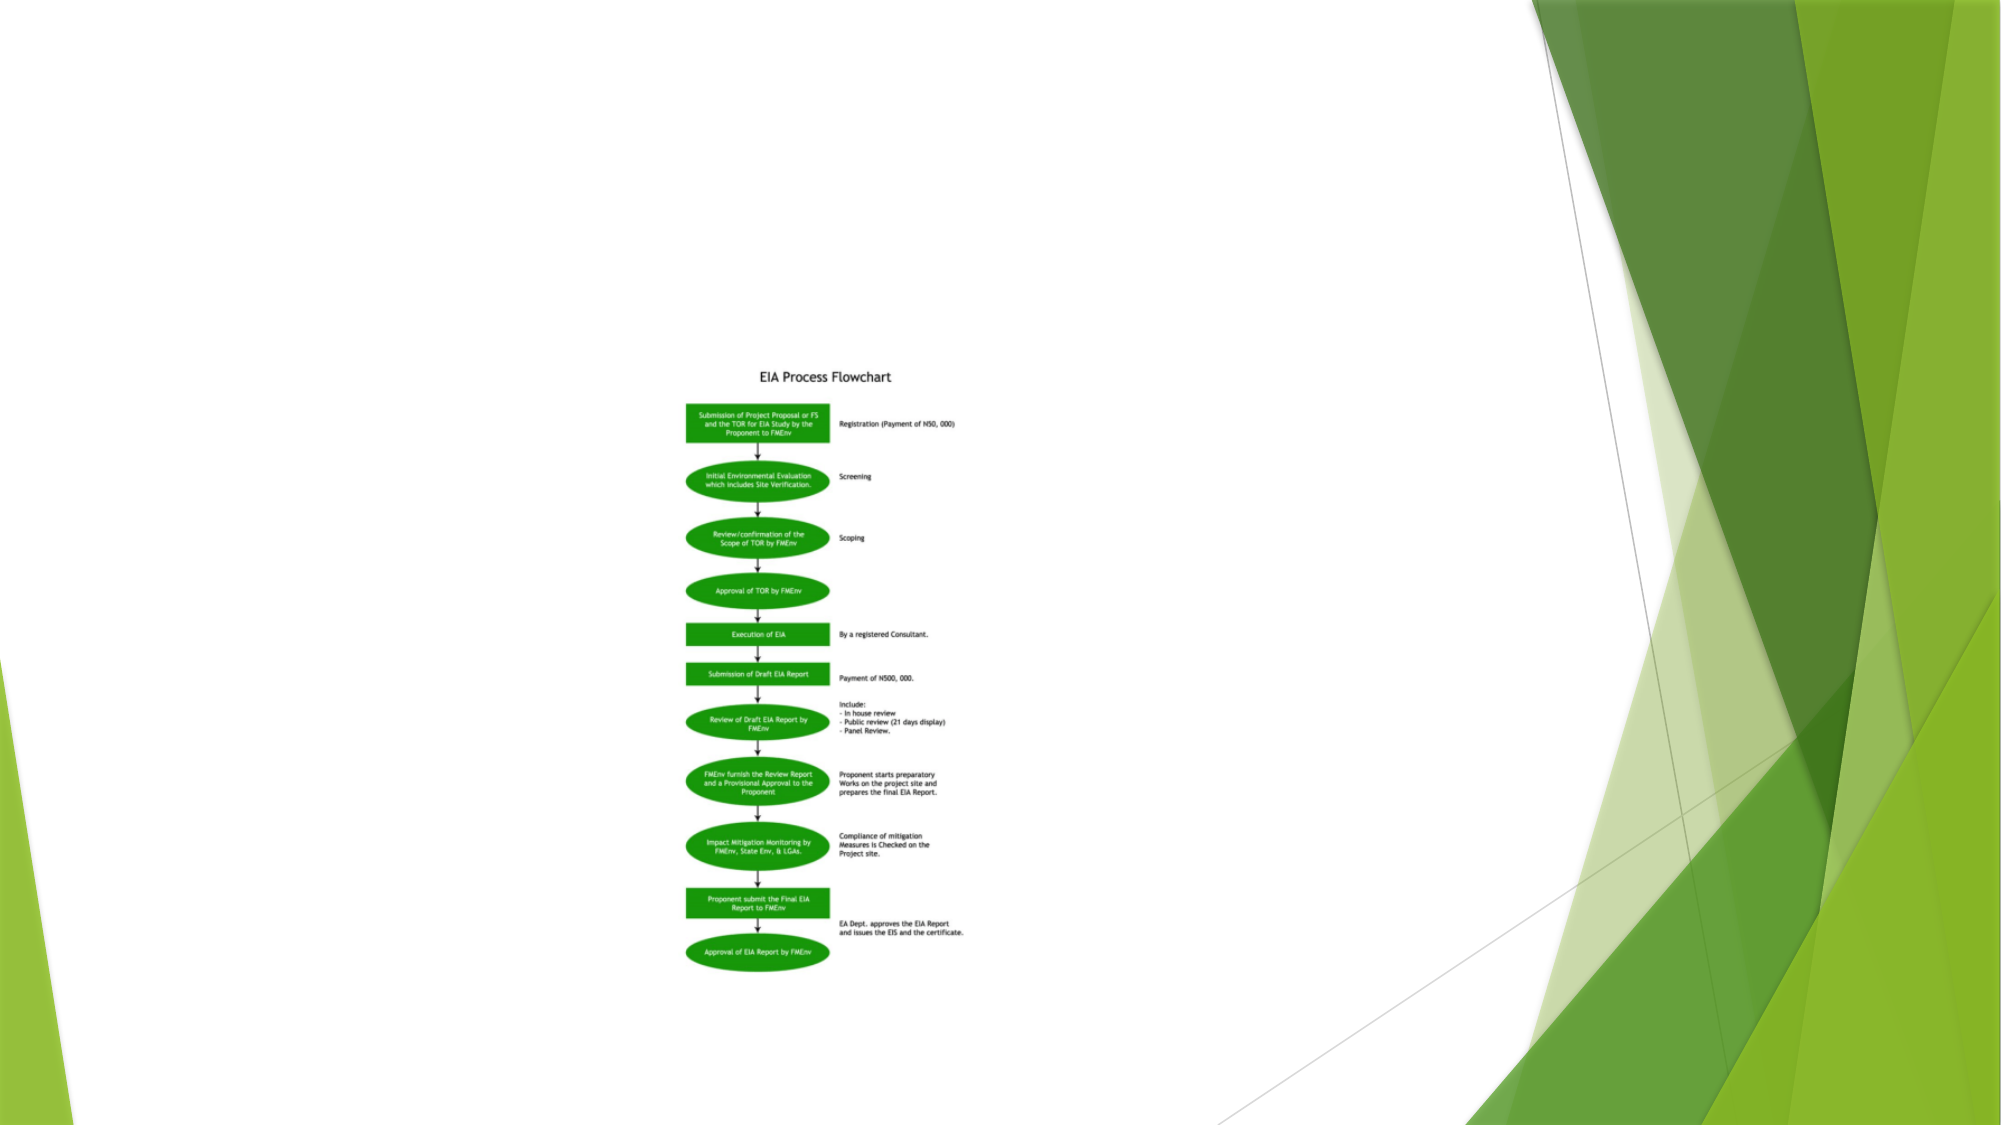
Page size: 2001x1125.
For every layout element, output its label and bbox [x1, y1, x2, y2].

list [656, 353, 976, 992]
